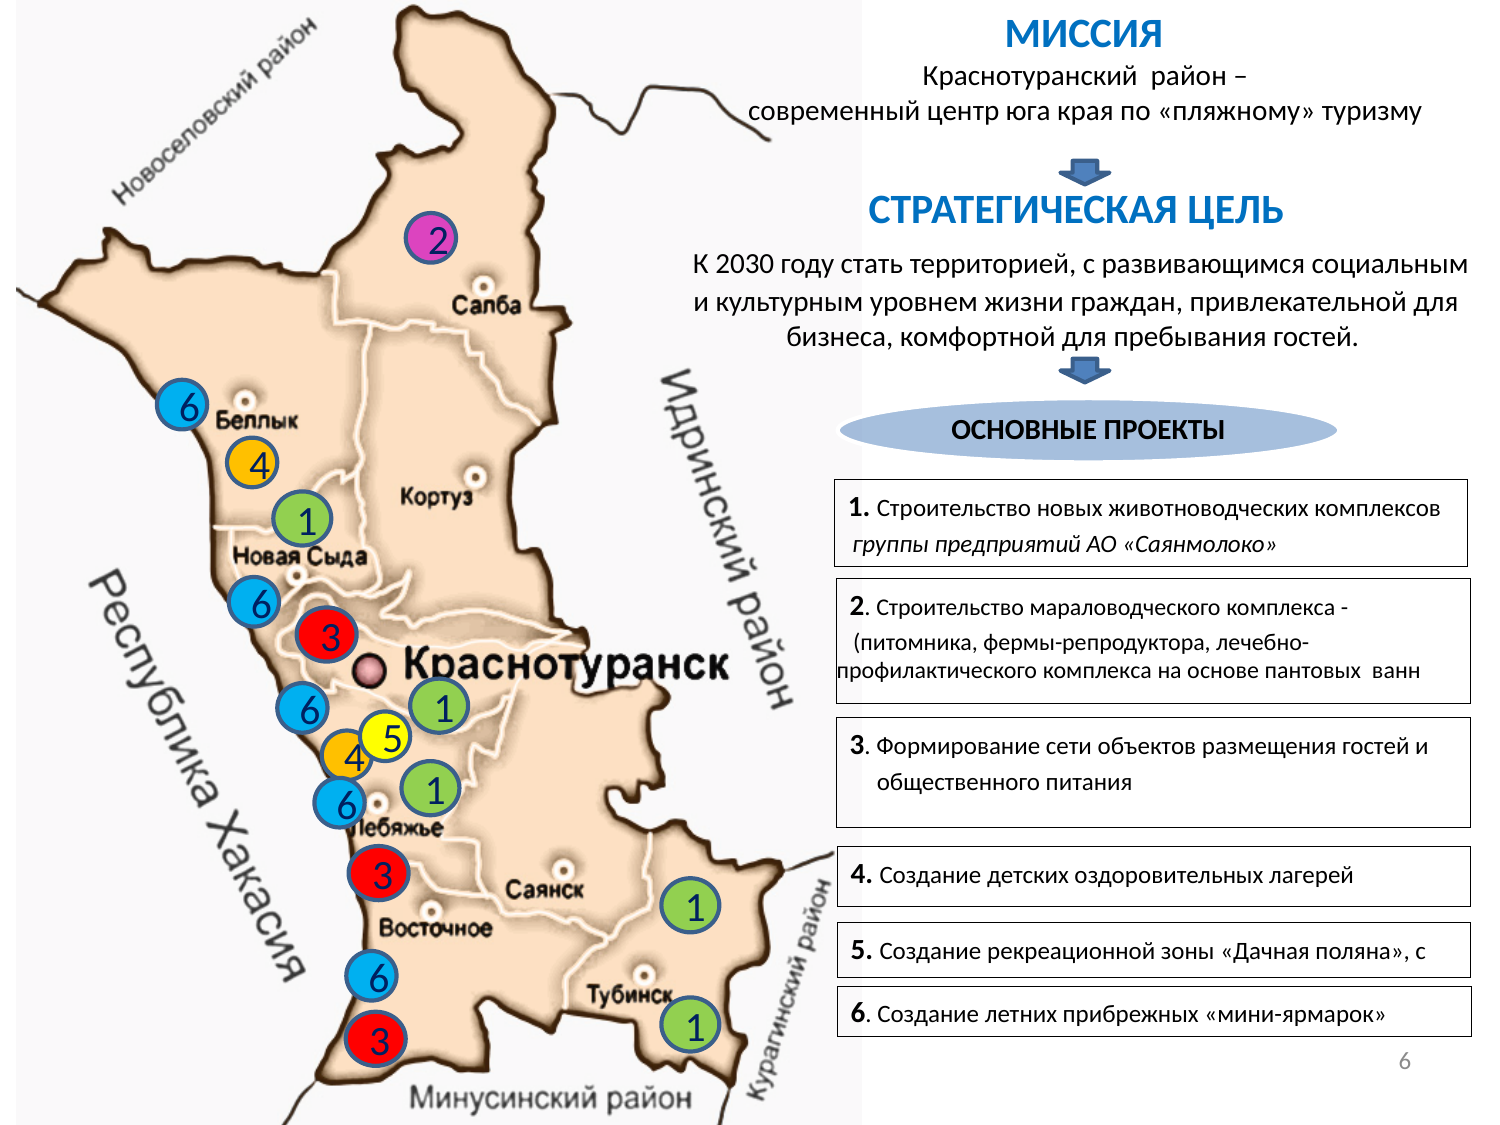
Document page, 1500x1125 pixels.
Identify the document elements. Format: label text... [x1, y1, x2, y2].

text_box 4. Создание детских оздоровительных лагерей [866, 846, 1471, 907]
picture [16, 0, 862, 1125]
text_box 5. Создание рекреационной зоны «Дачная поляна», с [866, 922, 1471, 978]
text_box [1058, 158, 1112, 187]
slide_number 6 [1076, 1029, 1427, 1090]
text_box 6. Создание летних прибрежных «мини-ярмарок» [866, 986, 1472, 1037]
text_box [747, 397, 1490, 463]
text_box [1058, 356, 1112, 385]
text_box 2. Строительство мараловодческого комплекса - (питомника, фермы-репродуктора, лечебно- профилактического комплекса на основе пантовых ванн [866, 578, 1471, 704]
text_box МИССИЯ Краснотуранский район – современный центр юга края по «пляжному» туризму [863, 0, 1494, 161]
text_box СТРАТЕГИЧЕСКАЯ ЦЕЛЬ К 2030 году стать территорией, с развивающимся социальным и культурным уровнем жизни граждан, привлекательной для бизнеса, комфортной для пребывания гостей. [866, 175, 1492, 359]
text_box 3. Формирование сети объектов размещения гостей и общественного питания [866, 717, 1471, 828]
text_box 1. Строительство новых животноводческих комплексов группы предприятий АО «Саянмолоко» [866, 479, 1468, 567]
